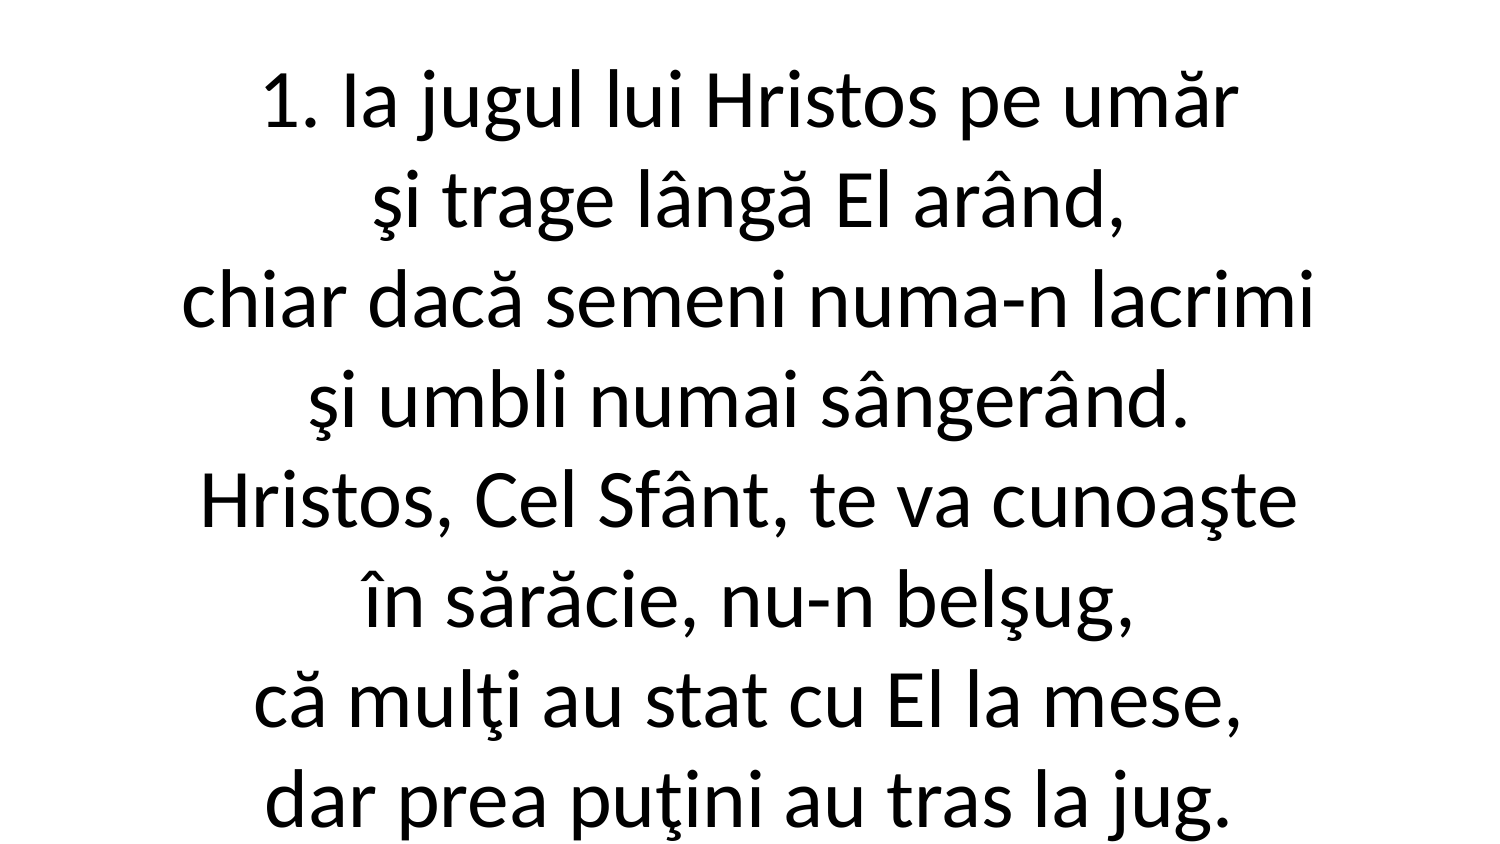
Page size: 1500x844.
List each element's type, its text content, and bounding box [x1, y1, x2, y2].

text_box 1. Ia jugul lui Hristos pe umăr şi trage lângă El arând, chiar dacă semeni numa-n lacrimi şi umbli numai sângerând. Hristos, Cel Sfânt, te va cunoaşte în sărăcie, nu-n belşug, că mulţi au stat cu El la mese, dar prea puţini au tras la jug. [167, 0, 1333, 844]
